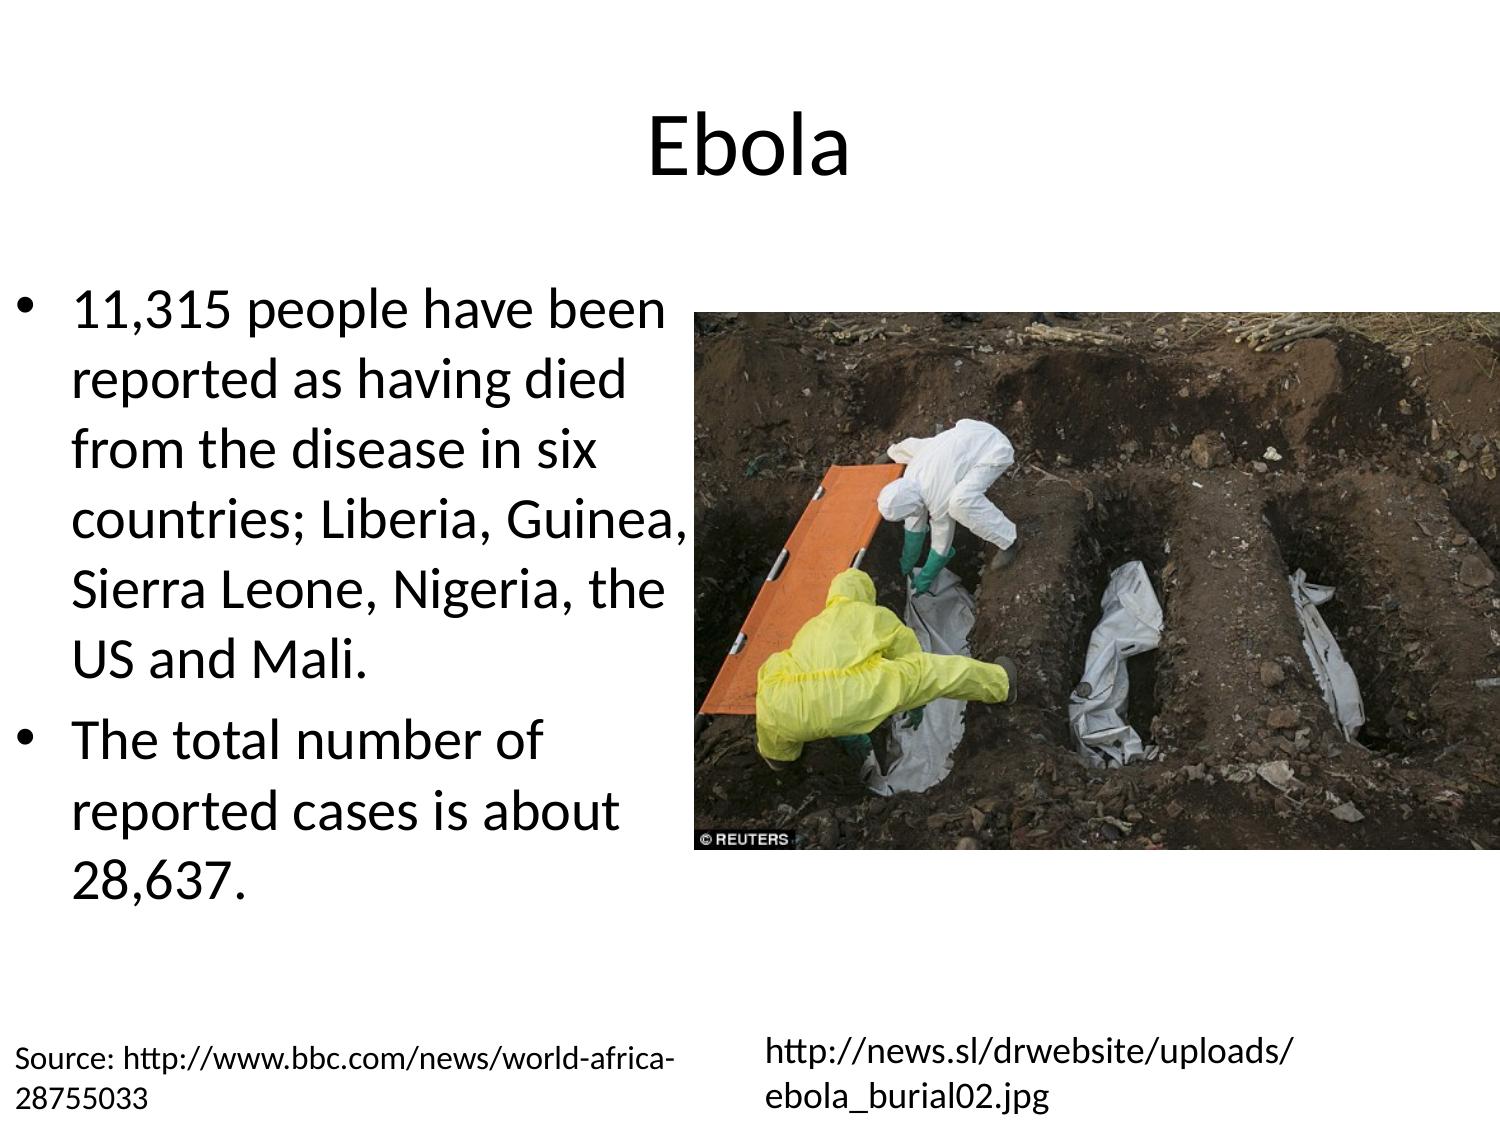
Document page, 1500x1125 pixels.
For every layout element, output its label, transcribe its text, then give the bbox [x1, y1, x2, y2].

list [694, 312, 1500, 851]
list 11,315 people have been reported as having died from the disease in six countries; Liberia, Guinea, Sierra Leone, Nigeria, the US and Mali. The total number of reported cases is about 28,637. [0, 262, 750, 1005]
title Ebola [75, 45, 1425, 233]
text_box Source: http://www.bbc.com/news/world-africa-28755033 [0, 1029, 700, 1124]
text_box http://news.sl/drwebsite/uploads/ebola_burial02.jpg [749, 1018, 1500, 1124]
